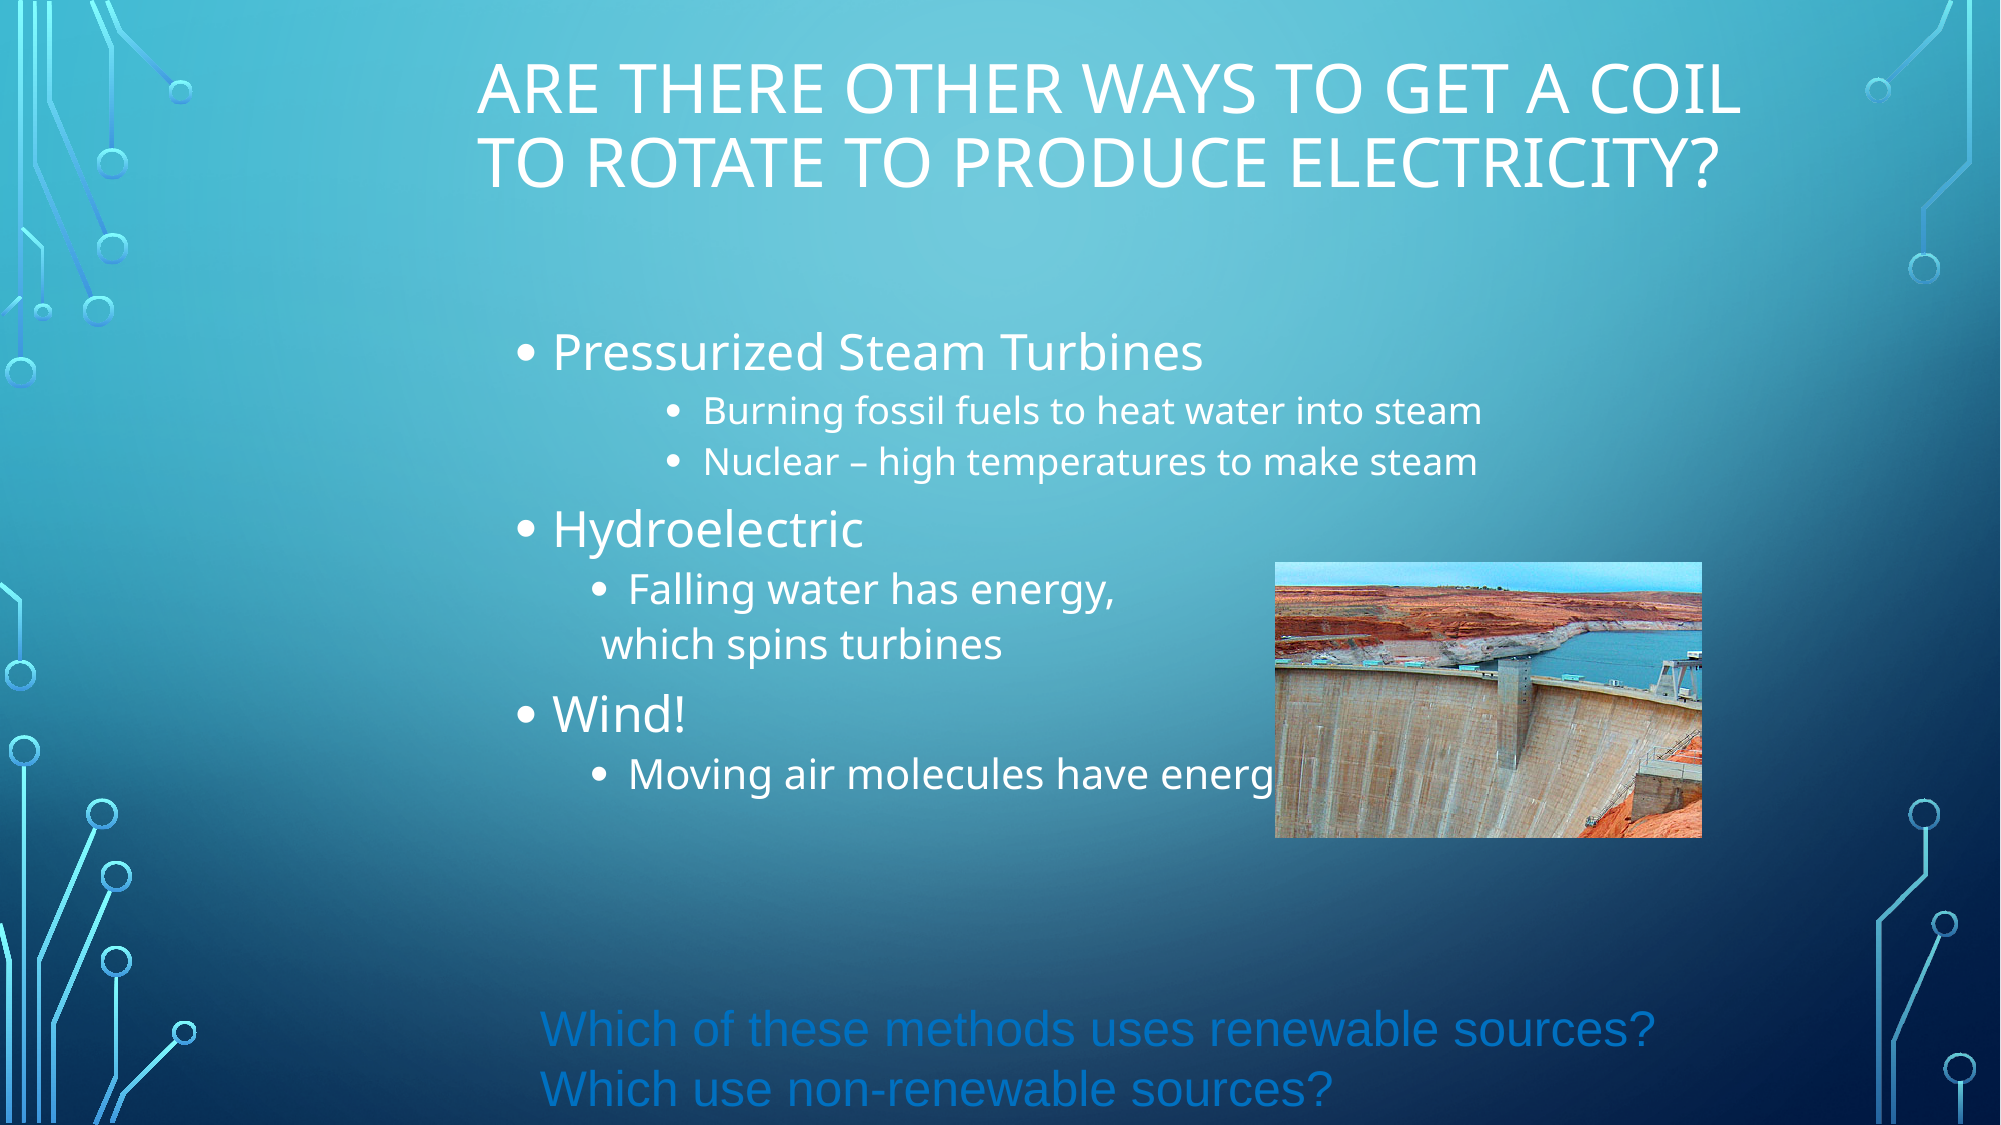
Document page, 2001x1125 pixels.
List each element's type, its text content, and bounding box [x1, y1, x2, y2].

list Pressurized Steam Turbines Burning fossil fuels to heat water into steam Nuclear – high temperatures to make steam Hydroelectric Falling water has energy, which spins turbines Wind! Moving air molecules have energy, too! [500, 320, 1850, 1075]
title Are there other ways to get a coil to rotate to produce electricity? [462, 28, 1800, 229]
picture [1274, 562, 1702, 838]
text_box Which of these methods uses renewable sources? Which use non-renewable sources? [524, 988, 1727, 1124]
